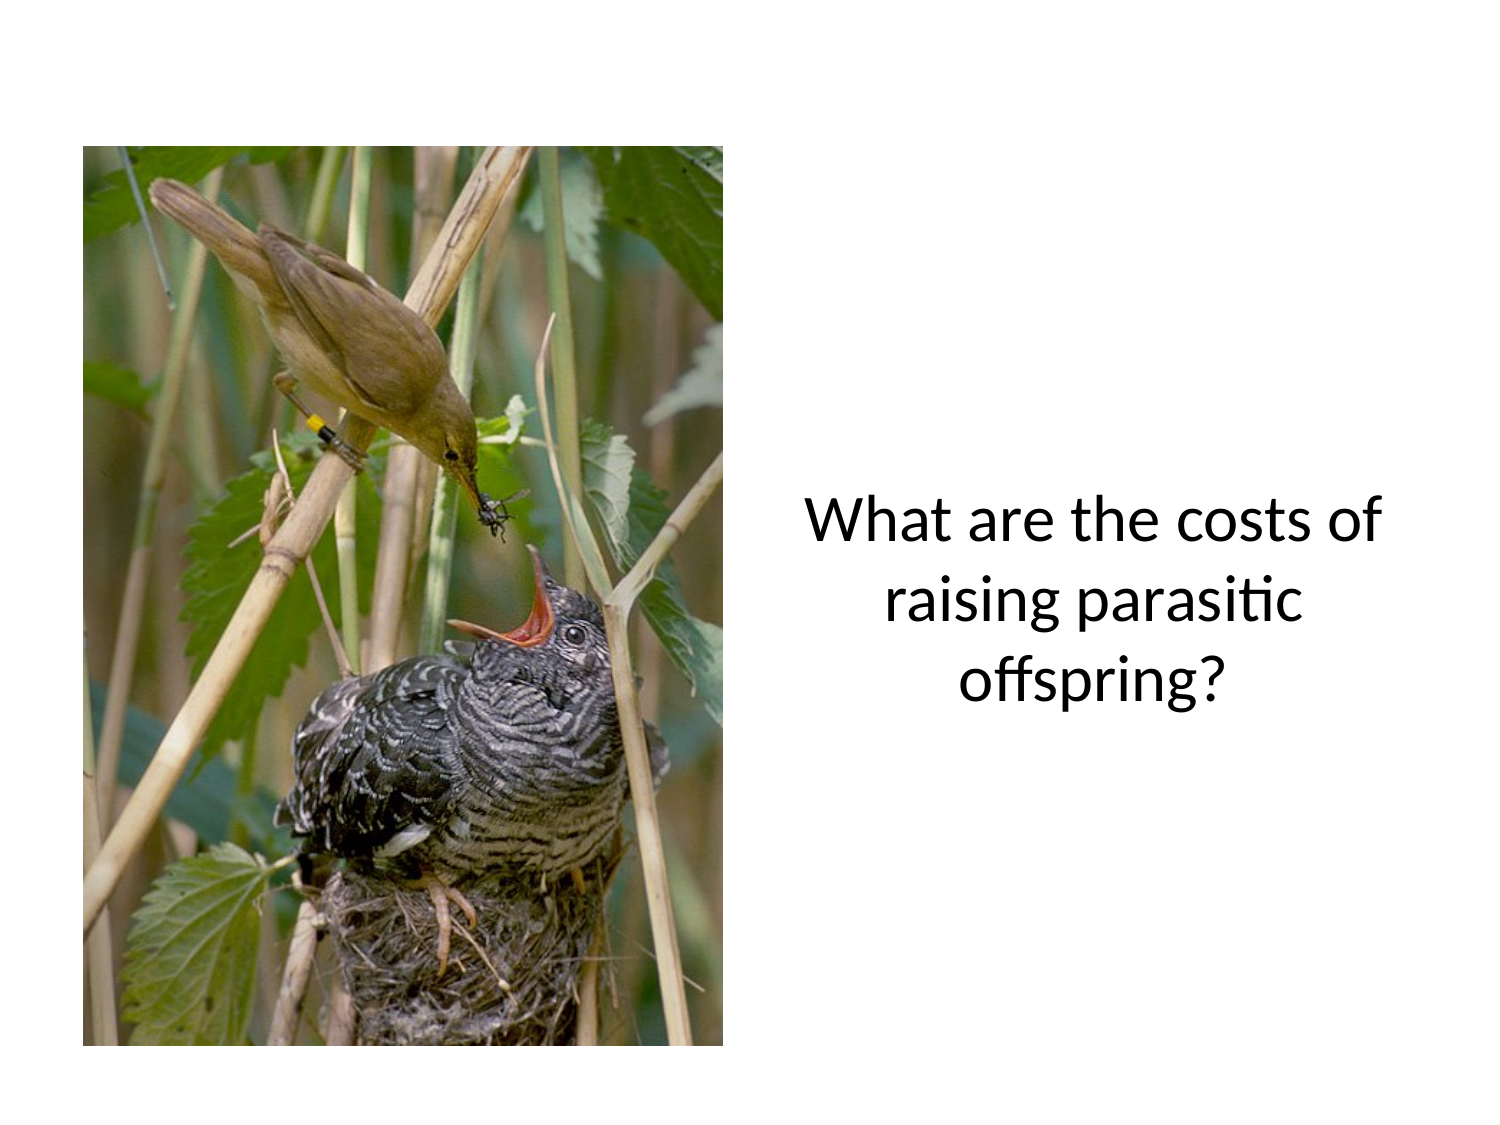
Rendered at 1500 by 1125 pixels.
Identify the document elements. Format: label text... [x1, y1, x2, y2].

picture [83, 146, 723, 1046]
text_box What are the costs of raising parasitic offspring? [760, 467, 1428, 722]
